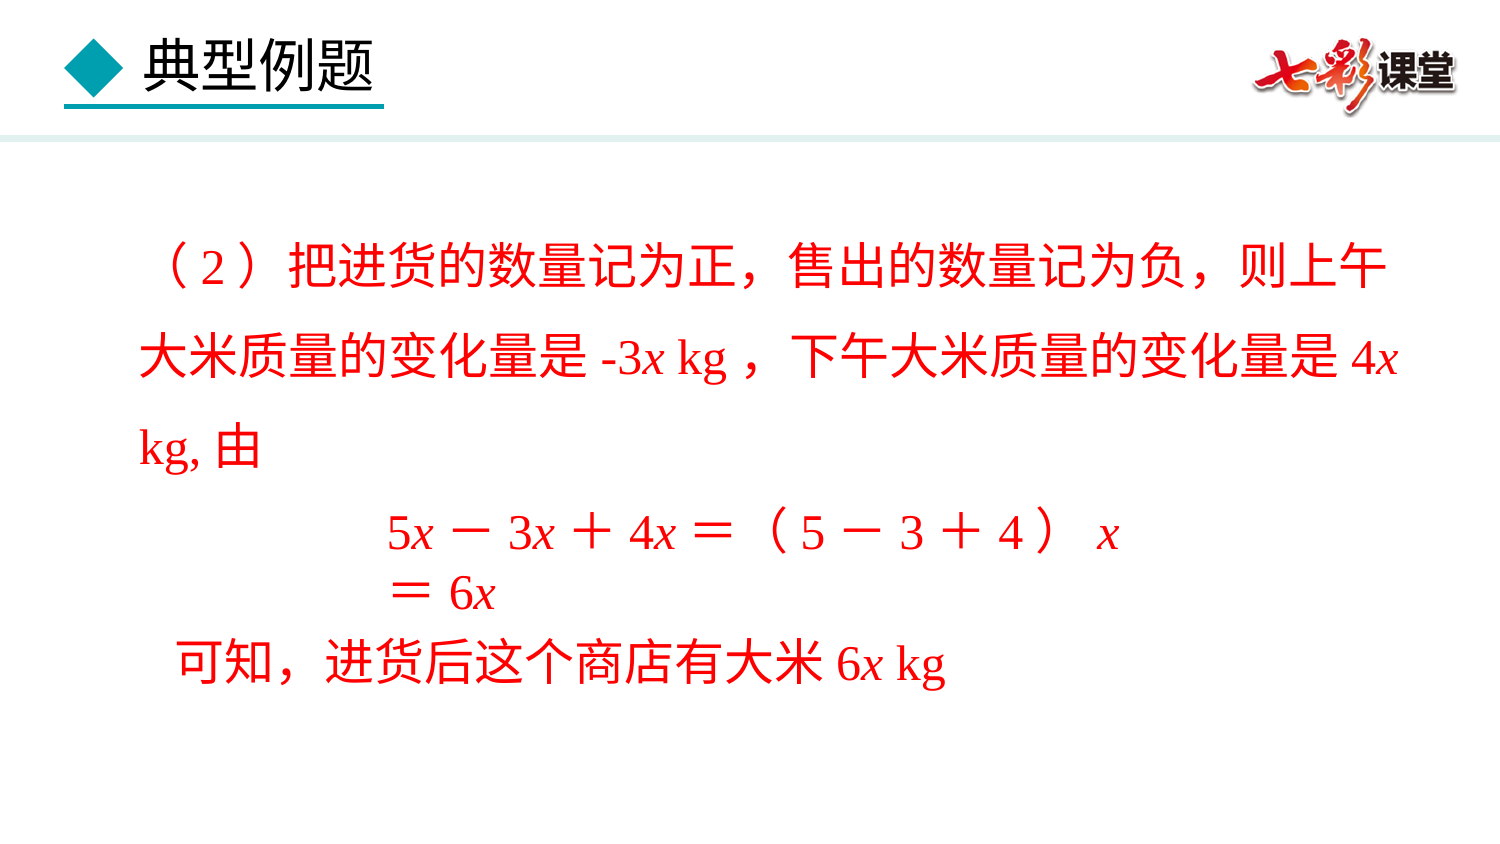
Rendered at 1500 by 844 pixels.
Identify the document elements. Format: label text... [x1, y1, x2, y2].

picture [1249, 32, 1461, 118]
text_box 5x－3x＋4x＝（5－3＋4）x＝6x [371, 492, 1152, 628]
text_box （2）把进货的数量记为正，售出的数量记为负，则上午大米质量的变化量是-3x kg，下午大米质量的变化量是4x kg,由 [123, 197, 1439, 483]
text_box 可知，进货后这个商店有大米6x kg [159, 622, 1129, 698]
